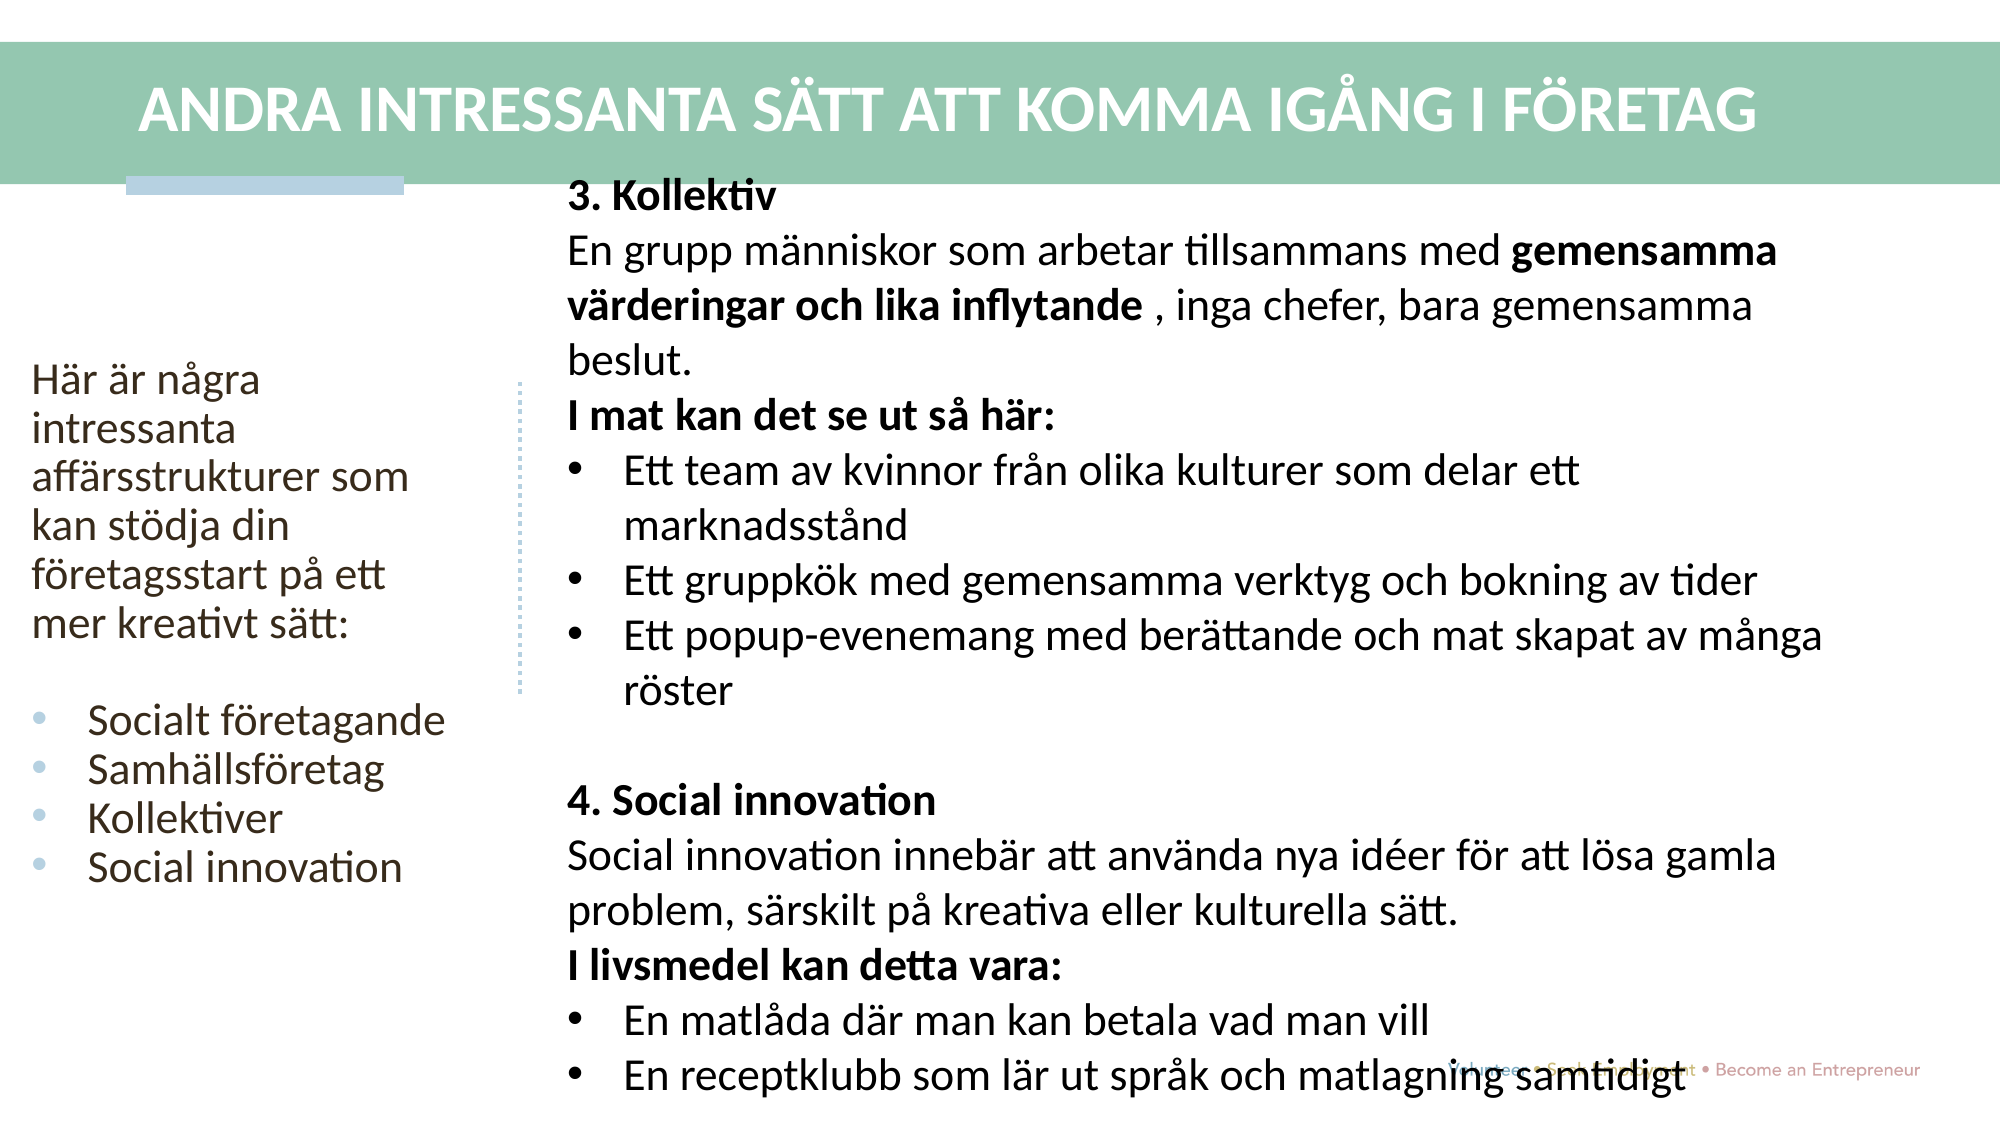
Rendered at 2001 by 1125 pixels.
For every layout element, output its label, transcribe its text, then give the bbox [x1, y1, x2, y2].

text_box [0, 599, 552, 1125]
list ANDRA INTRESSANTA SÄTT ATT KOMMA IGÅNG I FÖRETAG [123, 51, 1913, 170]
text_box 3. Kollektiv En grupp människor som arbetar tillsammans med gemensamma värderingar och lika inflytande , inga chefer, bara gemensamma beslut. I mat kan det se ut så här: Ett team av kvinnor från olika kulturer som delar ett marknadsstånd Ett gruppkök med gemensamma verktyg och bokning av tider Ett popup-evenemang med berättande och mat skapat av många röster 4. Social innovation Social innovation innebär att använda nya idéer för att lösa gamla problem, särskilt på kreativa eller kulturella sätt. I livsmedel kan detta vara: En matlåda där man kan betala vad man vill En receptklubb som lär ut språk och matlagning samtidigt [552, 157, 1887, 1125]
text_box Här är några intressanta affärsstrukturer som kan stödja din företagsstart på ett mer kreativt sätt: Socialt företagande Samhällsföretag Kollektiver Social innovation [16, 347, 466, 599]
picture [1887, 1046, 1971, 1103]
